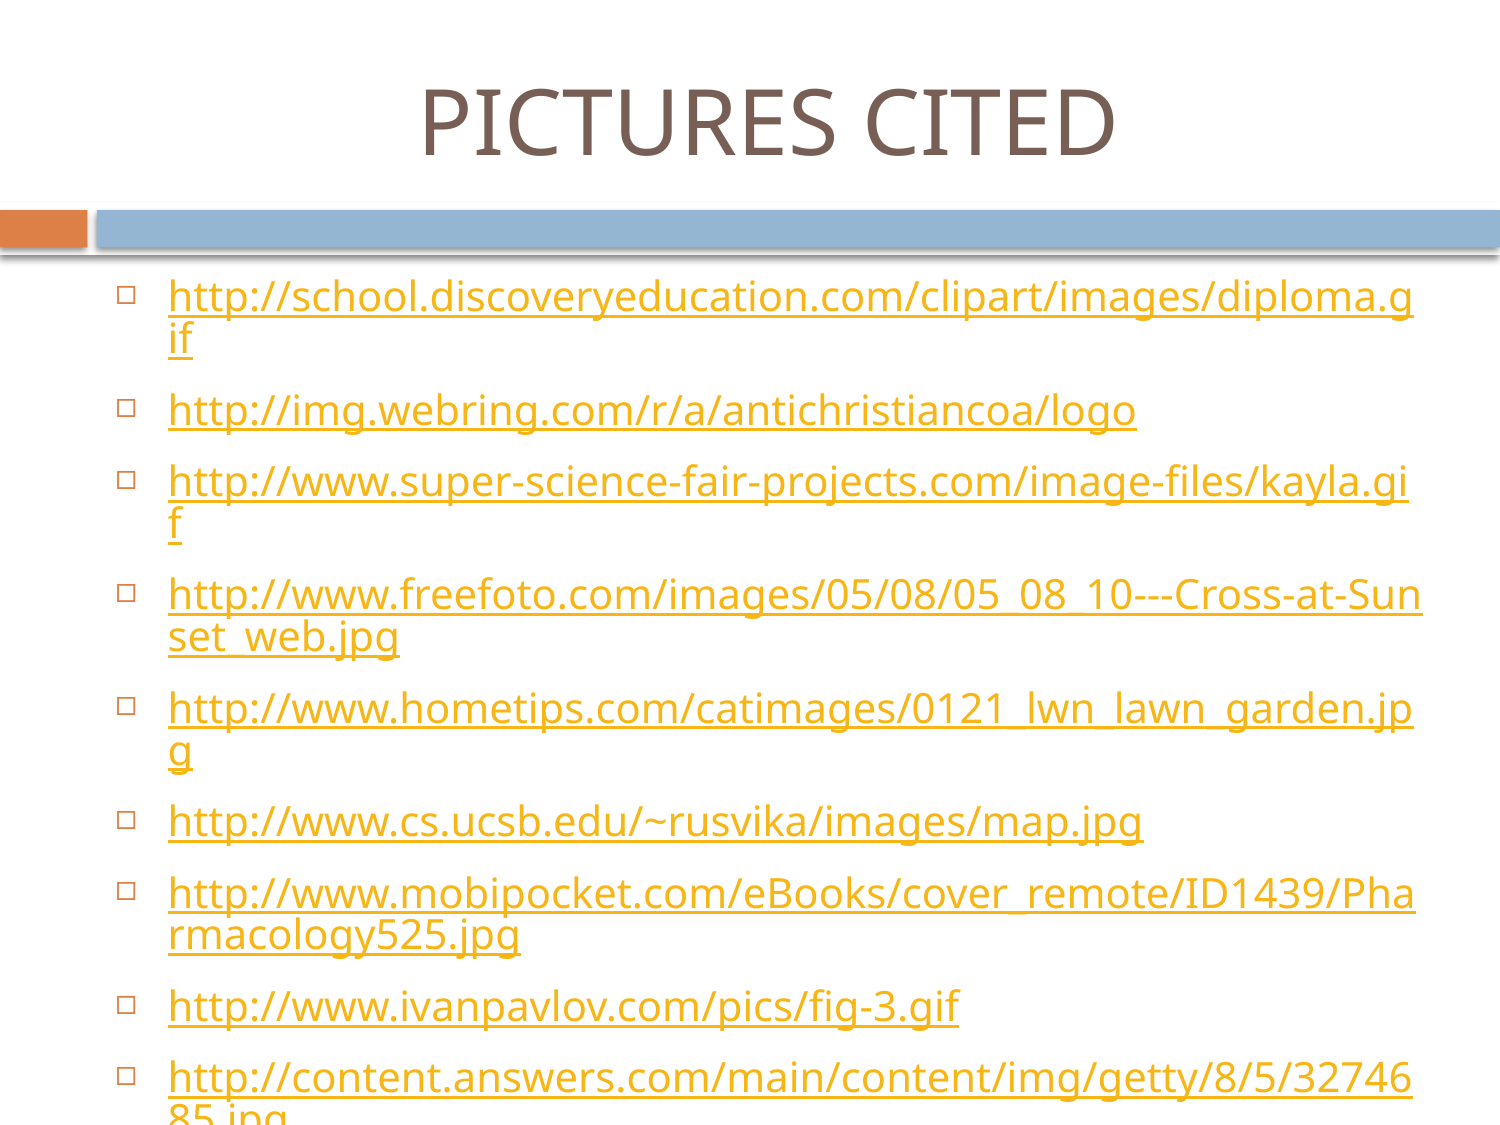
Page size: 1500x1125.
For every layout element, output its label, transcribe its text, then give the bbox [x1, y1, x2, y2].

title PICTURES CITED [100, 37, 1438, 200]
list http://school.discoveryeducation.com/clipart/images/diploma.gif http://img.webring.com/r/a/antichristiancoa/logo http://www.super-science-fair-projects.com/image-files/kayla.gif http://www.freefoto.com/images/05/08/05_08_10---Cross-at-Sunset_web.jpg http://www.hometips.com/catimages/0121_lwn_lawn_garden.jpg http://www.cs.ucsb.edu/~rusvika/images/map.jpg http://www.mobipocket.com/eBooks/cover_remote/ID1439/Pharmacology525.jpg http://www.ivanpavlov.com/pics/fig-3.gif http://content.answers.com/main/content/img/getty/8/5/3274685.jpg http://www.familyhopecenter.org/images/cortex_indepth_large.jpg [100, 262, 1438, 1125]
